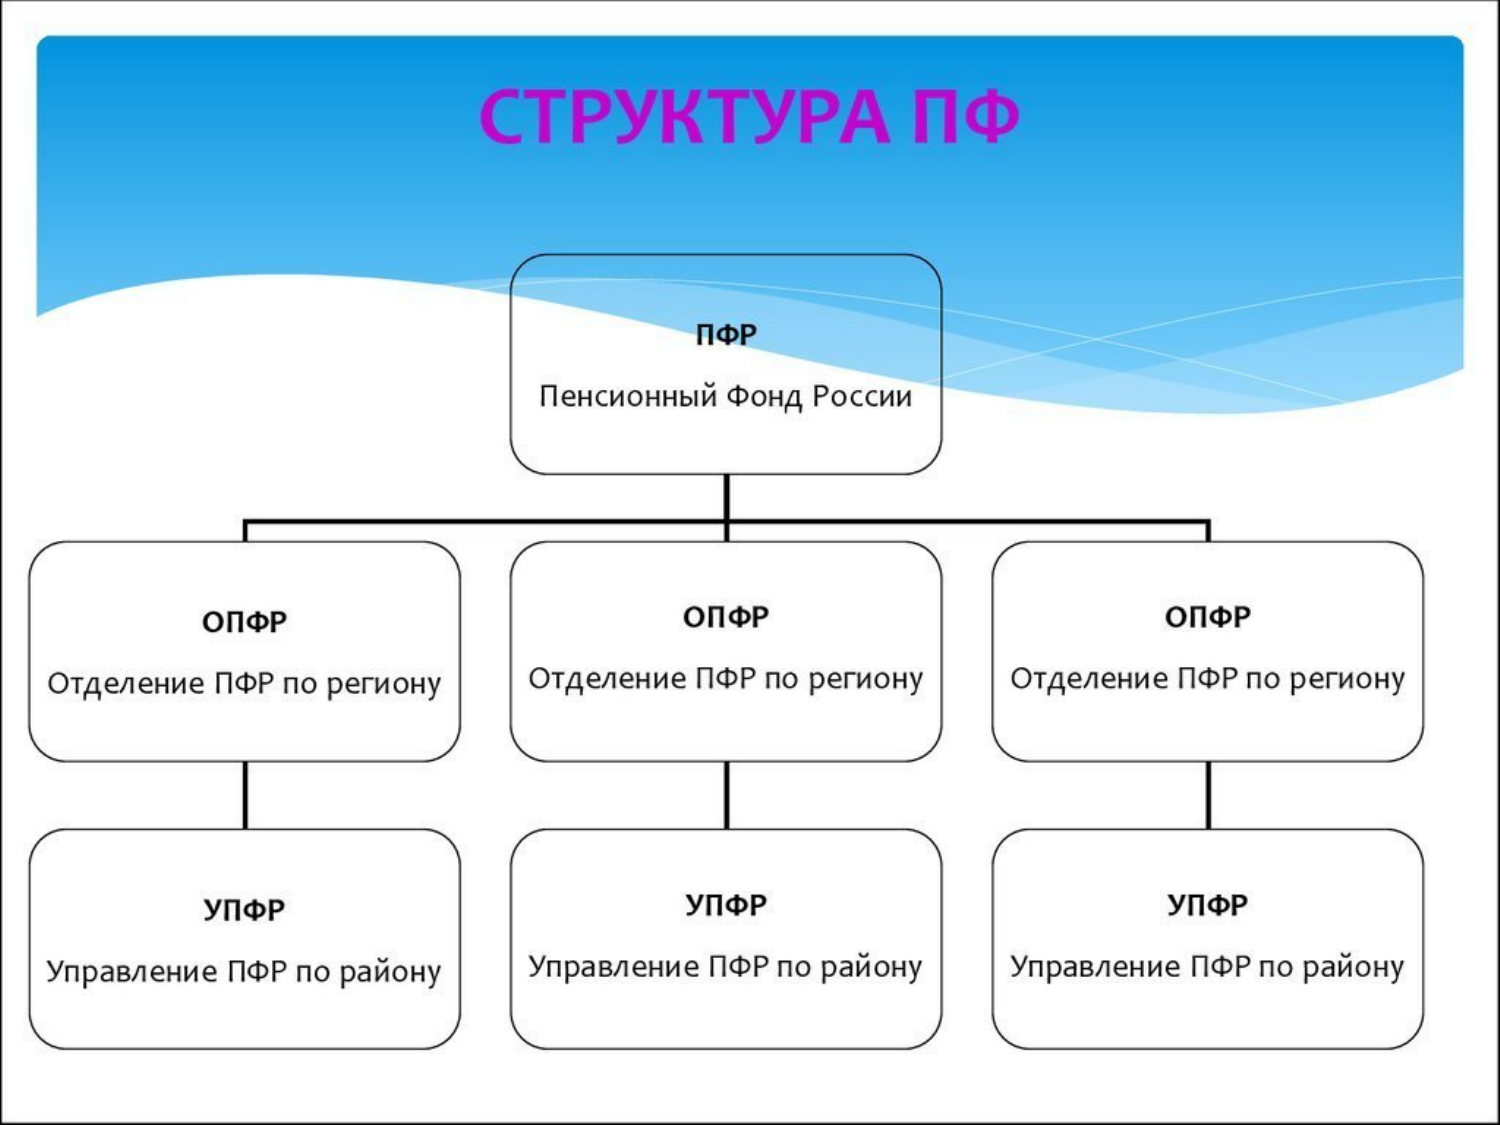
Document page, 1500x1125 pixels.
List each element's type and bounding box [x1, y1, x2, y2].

list [0, 0, 1500, 1125]
